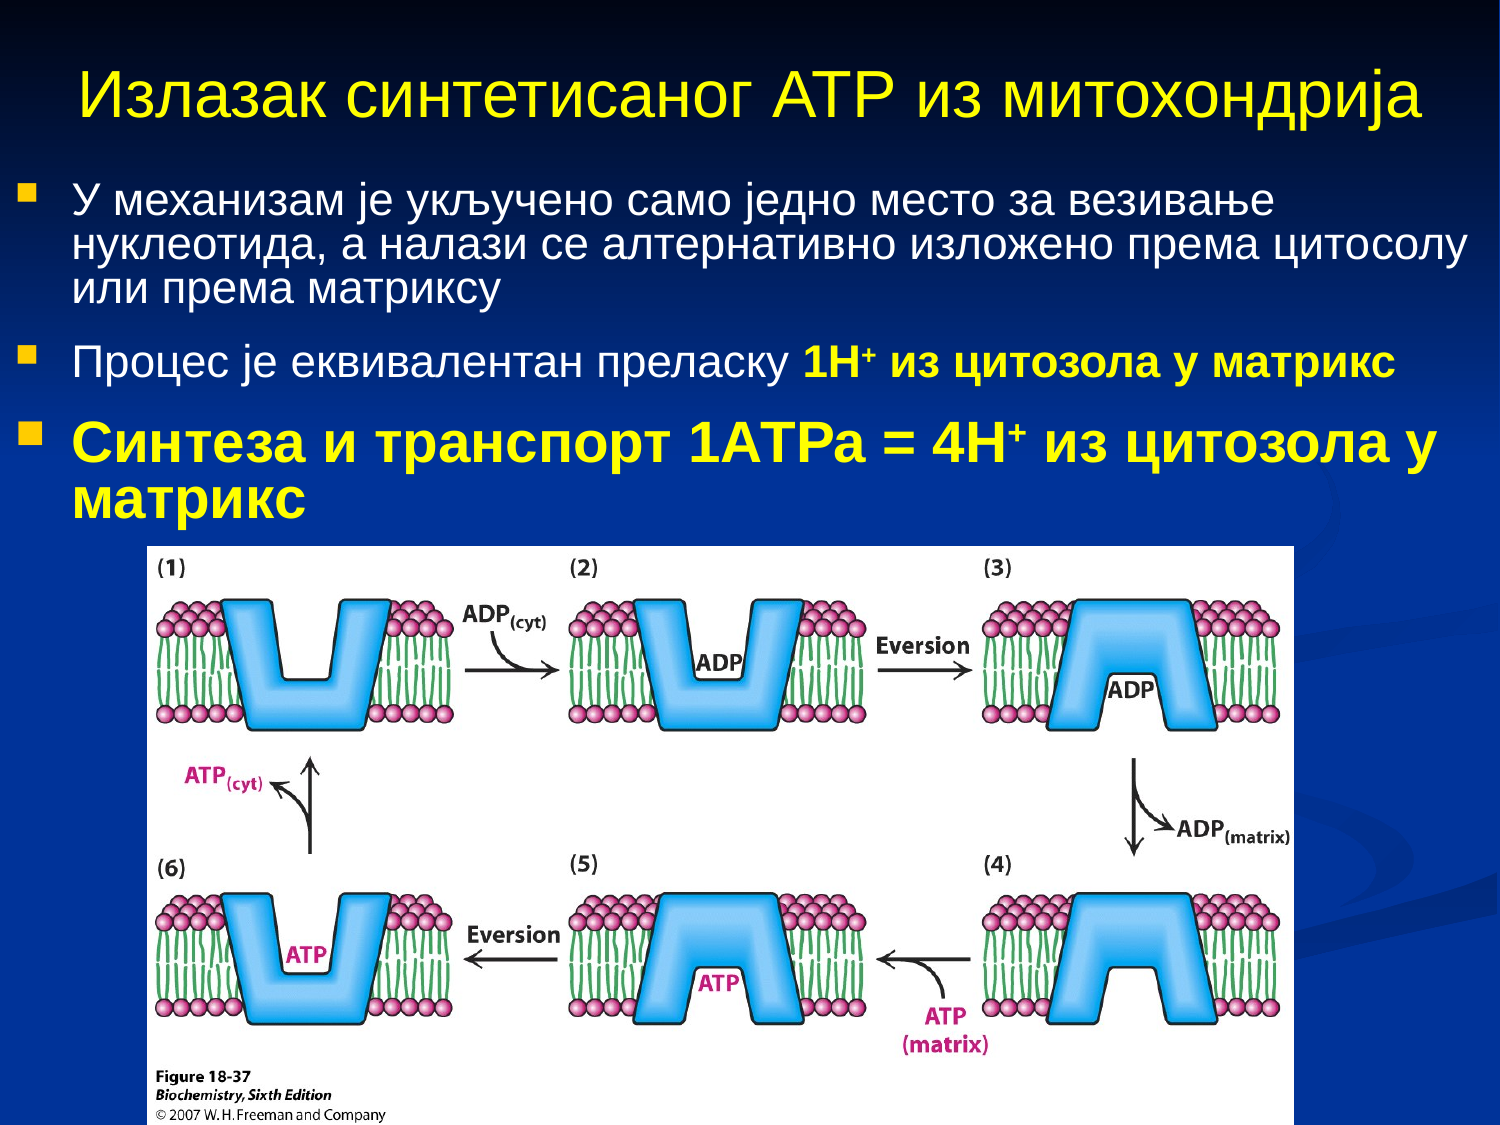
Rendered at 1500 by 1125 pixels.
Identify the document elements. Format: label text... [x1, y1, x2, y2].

picture [147, 546, 1294, 1125]
list У механизам је укључено само једно место за везивање нуклеотида, а налази се алтернативно изложено према цитосолу или према матриксу Процес је еквивалентан преласку 1H+ из цитозола у матрикс Синтеза и транспорт 1АТРа = 4H+ из цитозола у матрикс [0, 172, 1500, 603]
text_box Излазак синтетисаног АТР из митохондрија [0, 45, 1500, 138]
